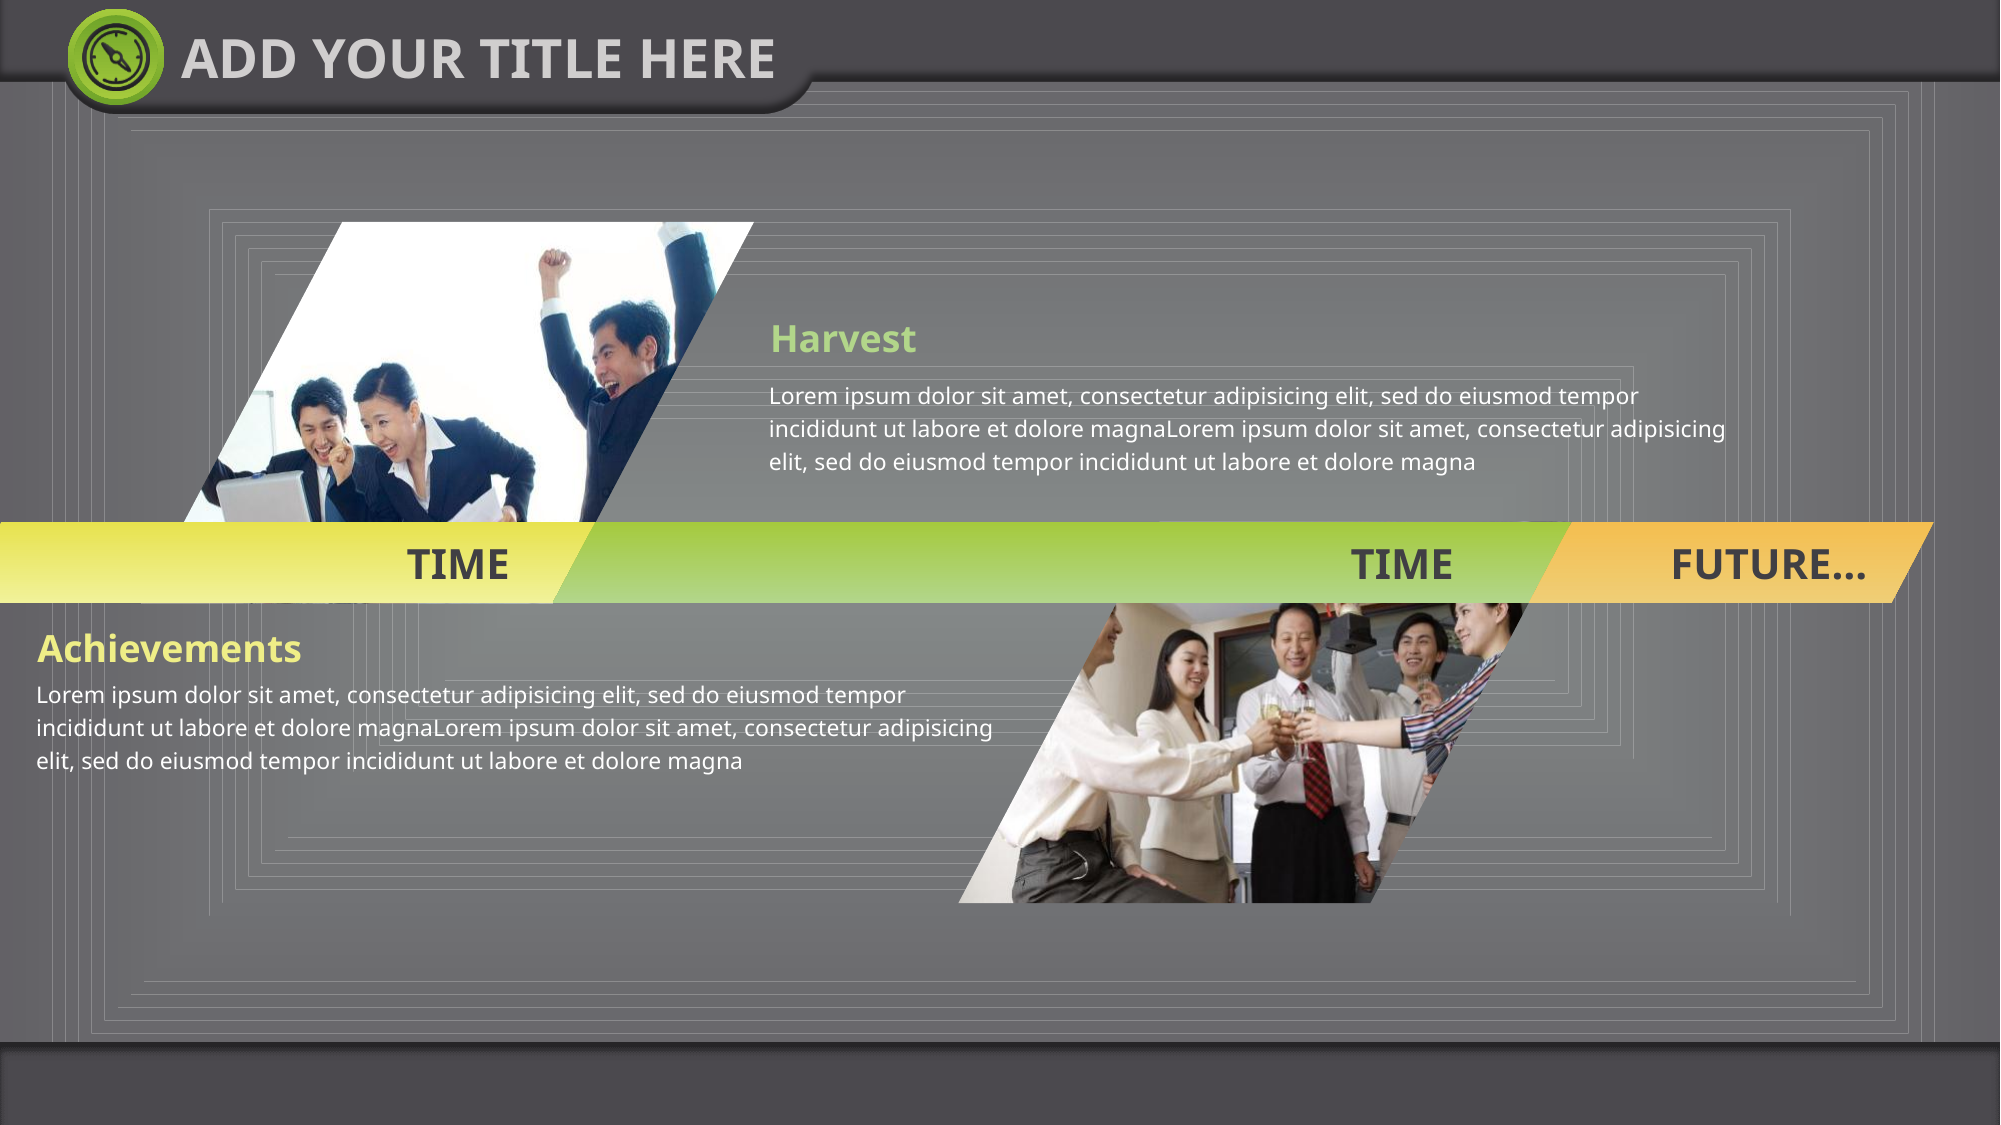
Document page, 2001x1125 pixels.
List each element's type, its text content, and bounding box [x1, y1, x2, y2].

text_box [754, 307, 1754, 484]
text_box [21, 617, 1021, 784]
text_box [958, 604, 1529, 904]
picture [0, 0, 2000, 115]
text_box FUTURE… [1528, 521, 1935, 604]
text_box TIME [552, 521, 1571, 604]
text_box [184, 221, 755, 521]
text_box TIME [0, 521, 595, 604]
picture [0, 1042, 2000, 1125]
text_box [67, 8, 165, 106]
